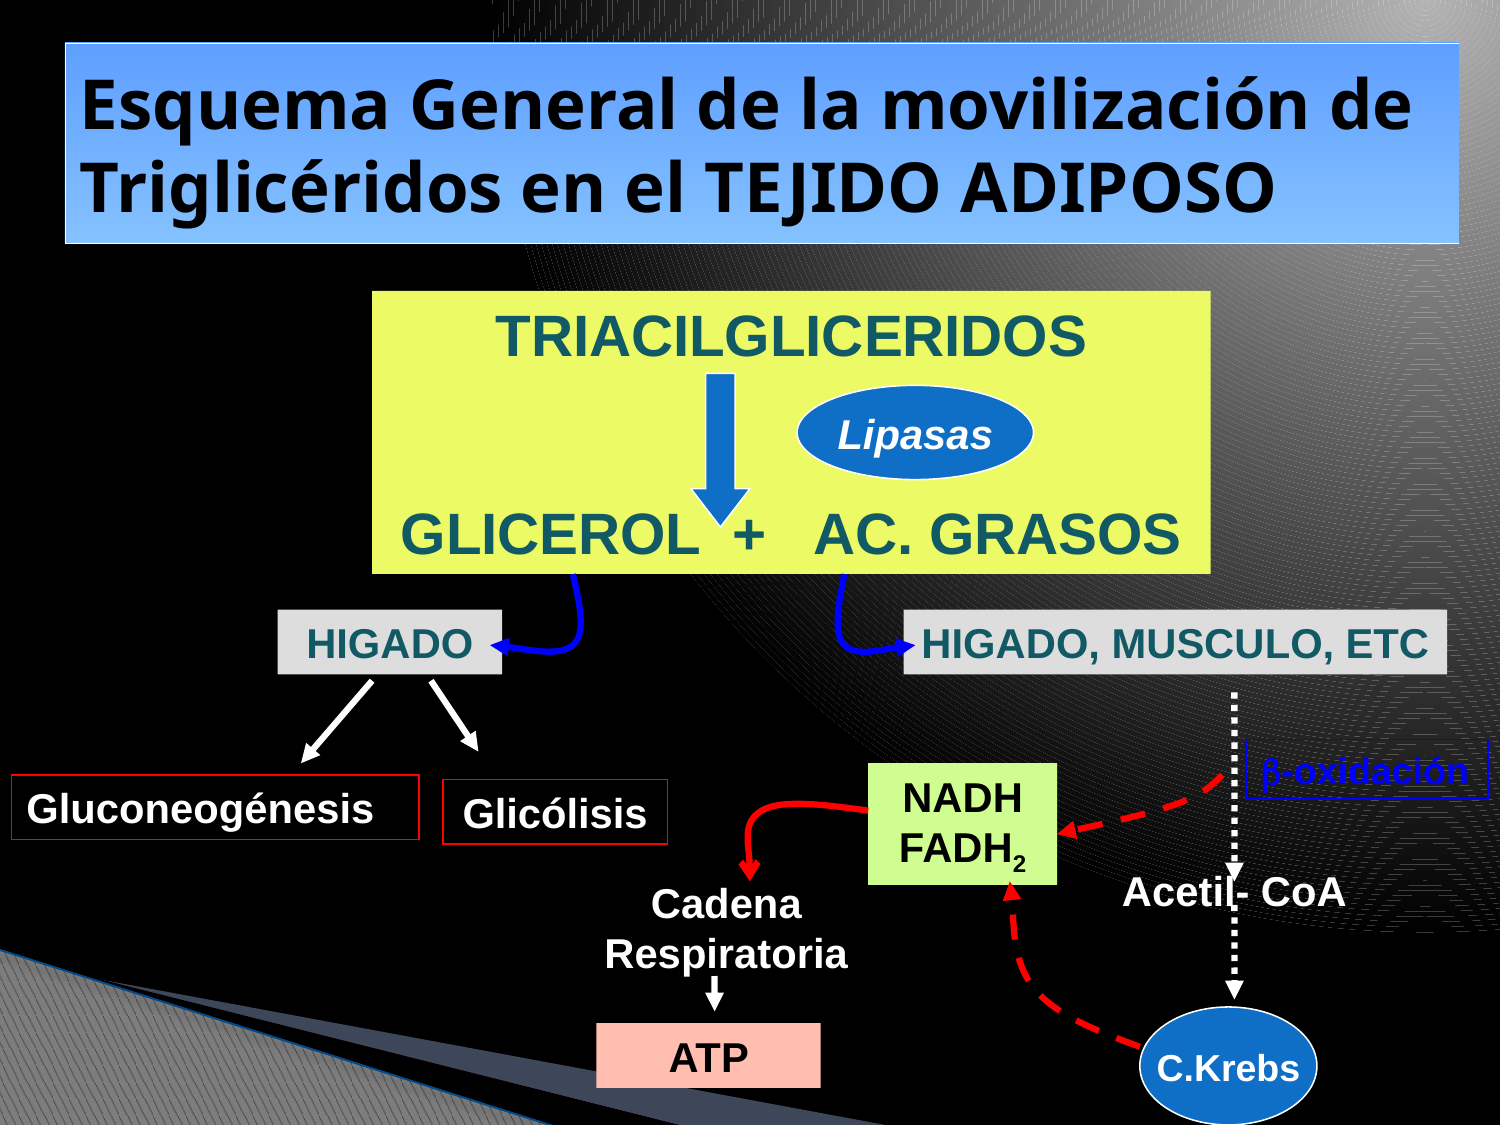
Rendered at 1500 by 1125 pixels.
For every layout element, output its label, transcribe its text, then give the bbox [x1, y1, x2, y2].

text_box [301, 680, 373, 764]
text_box Lipasas [797, 385, 1034, 480]
text_box C.Krebs [1139, 1006, 1317, 1125]
text_box [1005, 881, 1140, 1047]
text_box [690, 373, 751, 528]
text_box [837, 574, 916, 653]
text_box HIGADO [277, 609, 503, 675]
text_box [490, 574, 581, 653]
text_box HIGADO, MUSCULO, ETC [903, 609, 1448, 675]
picture [0, 952, 543, 1125]
text_box ATP [596, 1023, 821, 1088]
text_box [1228, 987, 1241, 1000]
text_box [1056, 774, 1223, 838]
text_box [1228, 867, 1241, 882]
text_box Glicólisis [442, 779, 668, 845]
text_box [430, 680, 479, 752]
text_box [708, 976, 721, 1012]
text_box NADH FADH2 [868, 763, 1058, 885]
text_box [742, 803, 869, 882]
text_box b-oxidación [1246, 739, 1489, 800]
text_box TRIACILGLICERIDOS GLICEROL + AC. GRASOS [372, 290, 1211, 574]
text_box Gluconeogénesis [11, 774, 420, 840]
text_box Acetil- CoA [1104, 857, 1365, 923]
title Esquema General de la movilización de Triglicéridos en el TEJIDO ADIPOSO [64, 42, 1459, 244]
text_box Cadena Respiratoria [549, 869, 904, 985]
